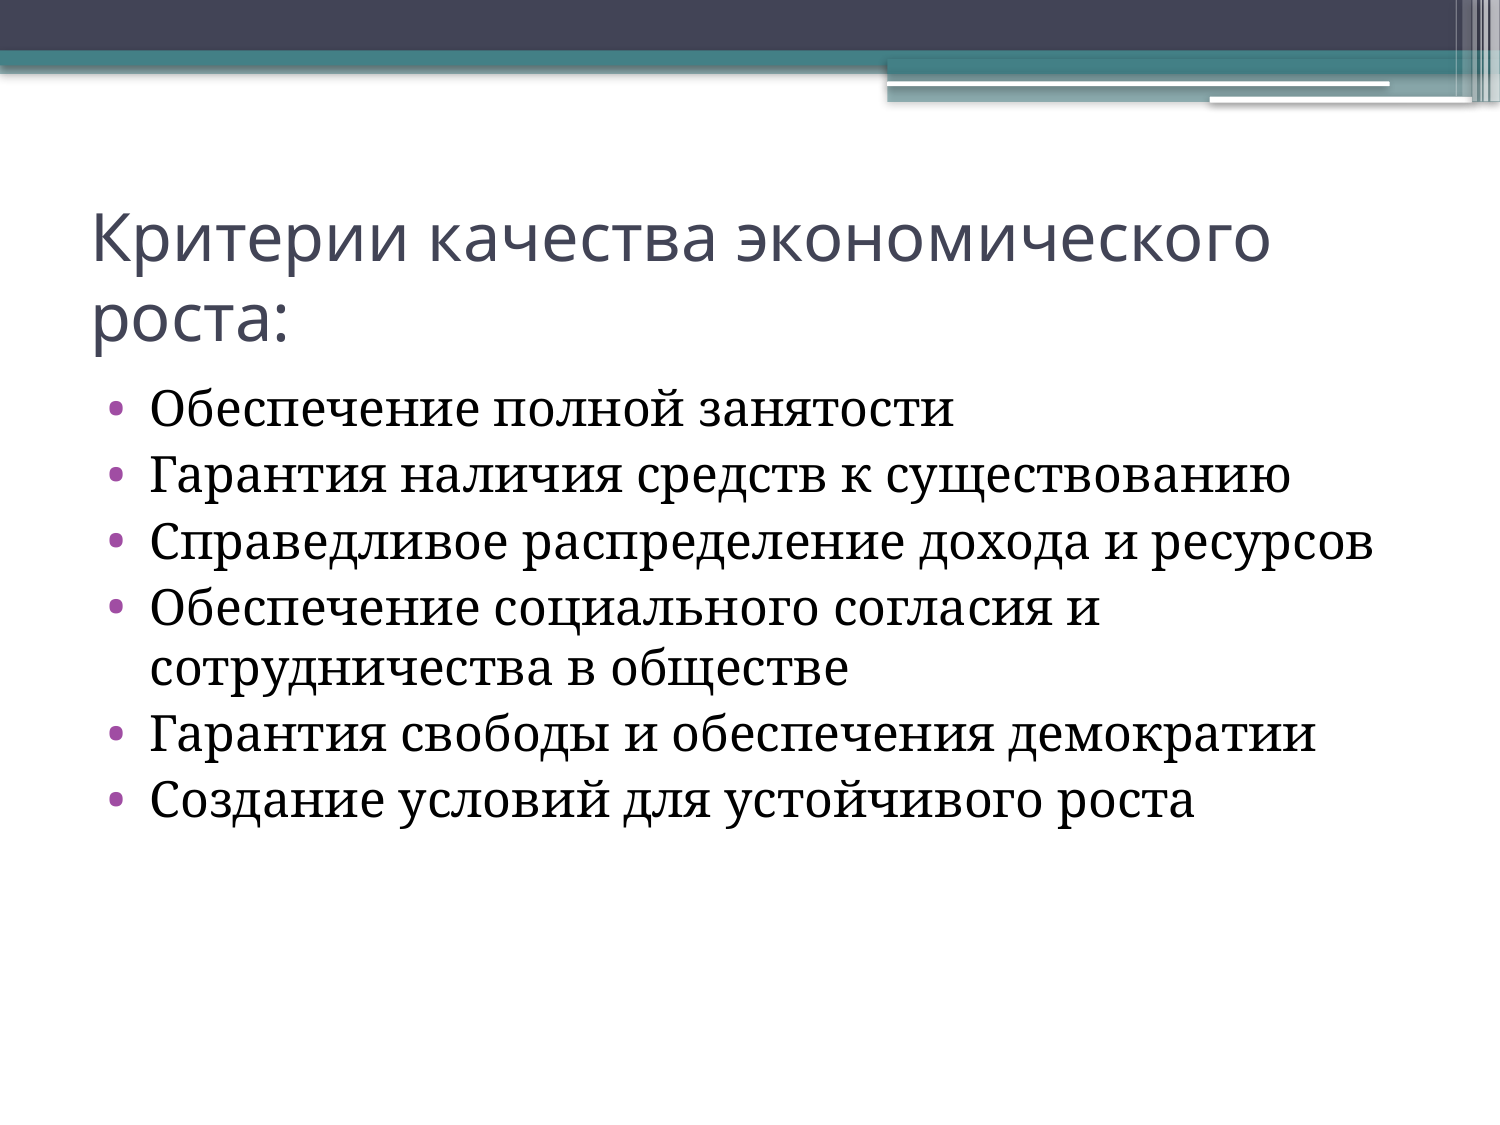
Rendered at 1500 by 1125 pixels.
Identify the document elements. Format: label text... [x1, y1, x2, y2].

title Критерии качества экономического роста: [74, 187, 1426, 363]
list Обеспечение полной занятости Гарантия наличия средств к существованию Справедливое распределение дохода и ресурсов Обеспечение социального согласия и сотрудничества в обществе Гарантия свободы и обеспечения демократии Создание условий для устойчивого роста [74, 368, 1426, 1079]
